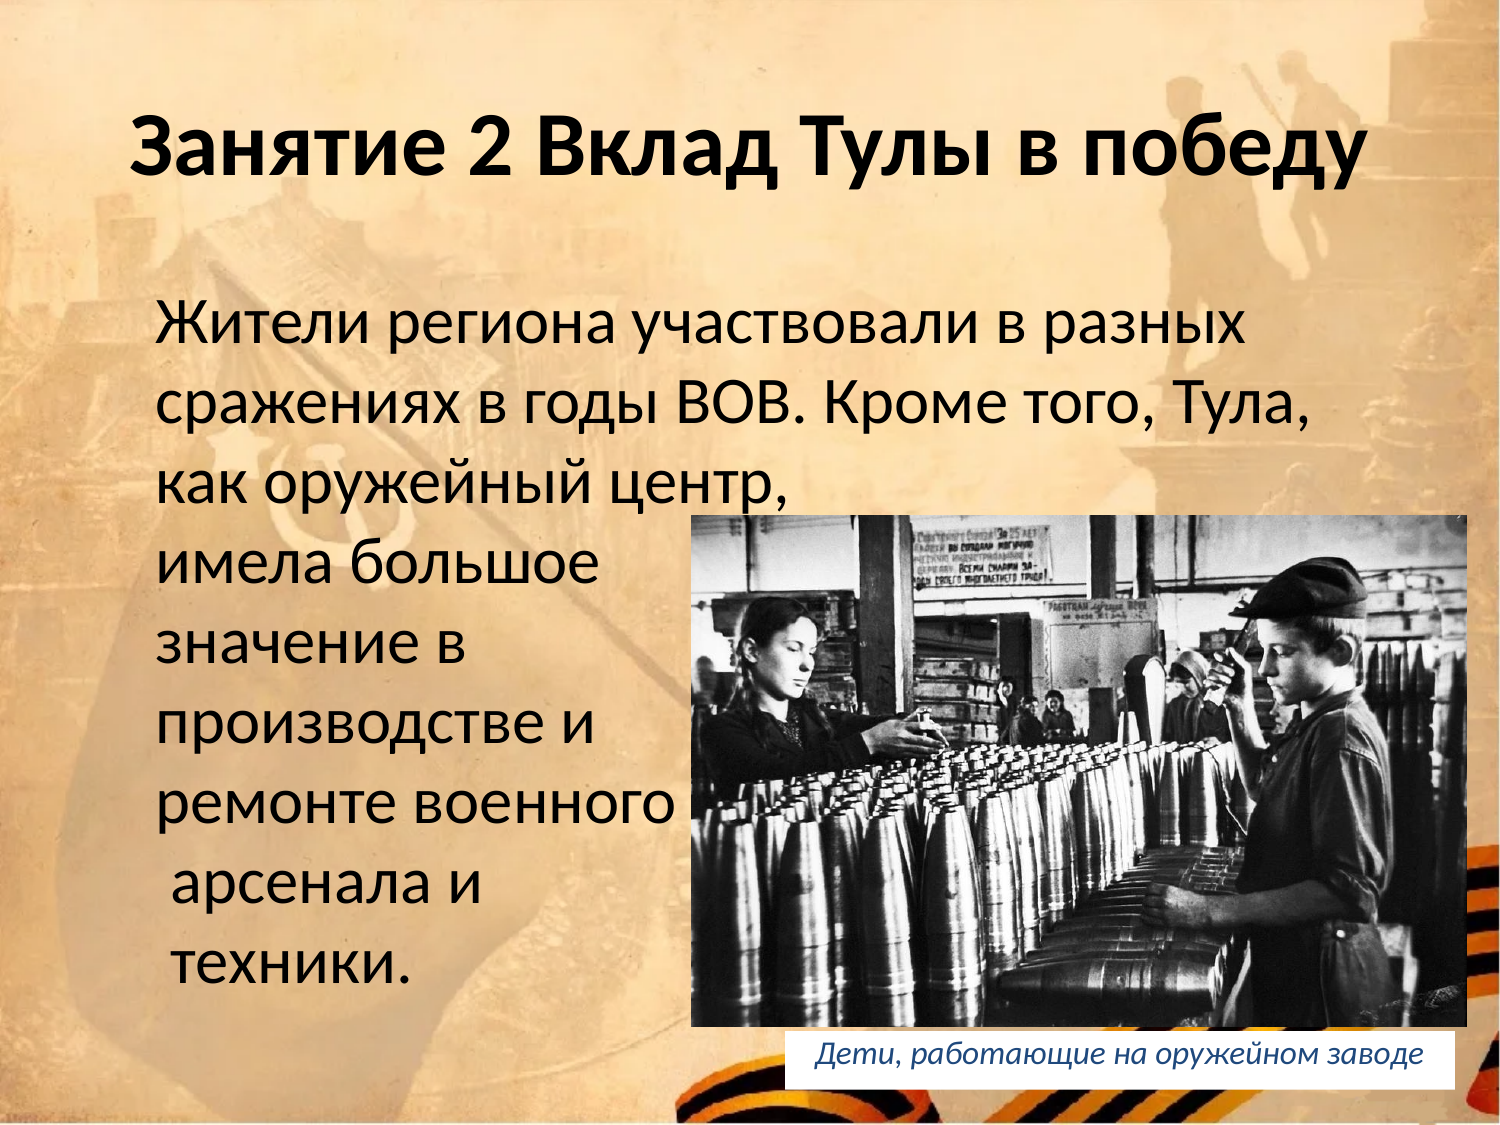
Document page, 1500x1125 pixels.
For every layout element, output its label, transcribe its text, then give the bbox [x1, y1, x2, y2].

picture [0, 0, 1500, 1125]
text_box Жители региона участвовали в разных сражениях в годы ВОВ. Кроме того, Тула, как оружейный центр, имела большое значение в производстве и ремонте военного арсенала и техники. [140, 269, 1371, 1004]
list [75, 262, 1425, 1005]
title Занятие 2 Вклад Тулы в победу [75, 45, 1425, 233]
text_box Дети, работающие на оружейном заводе [785, 1037, 1455, 1090]
